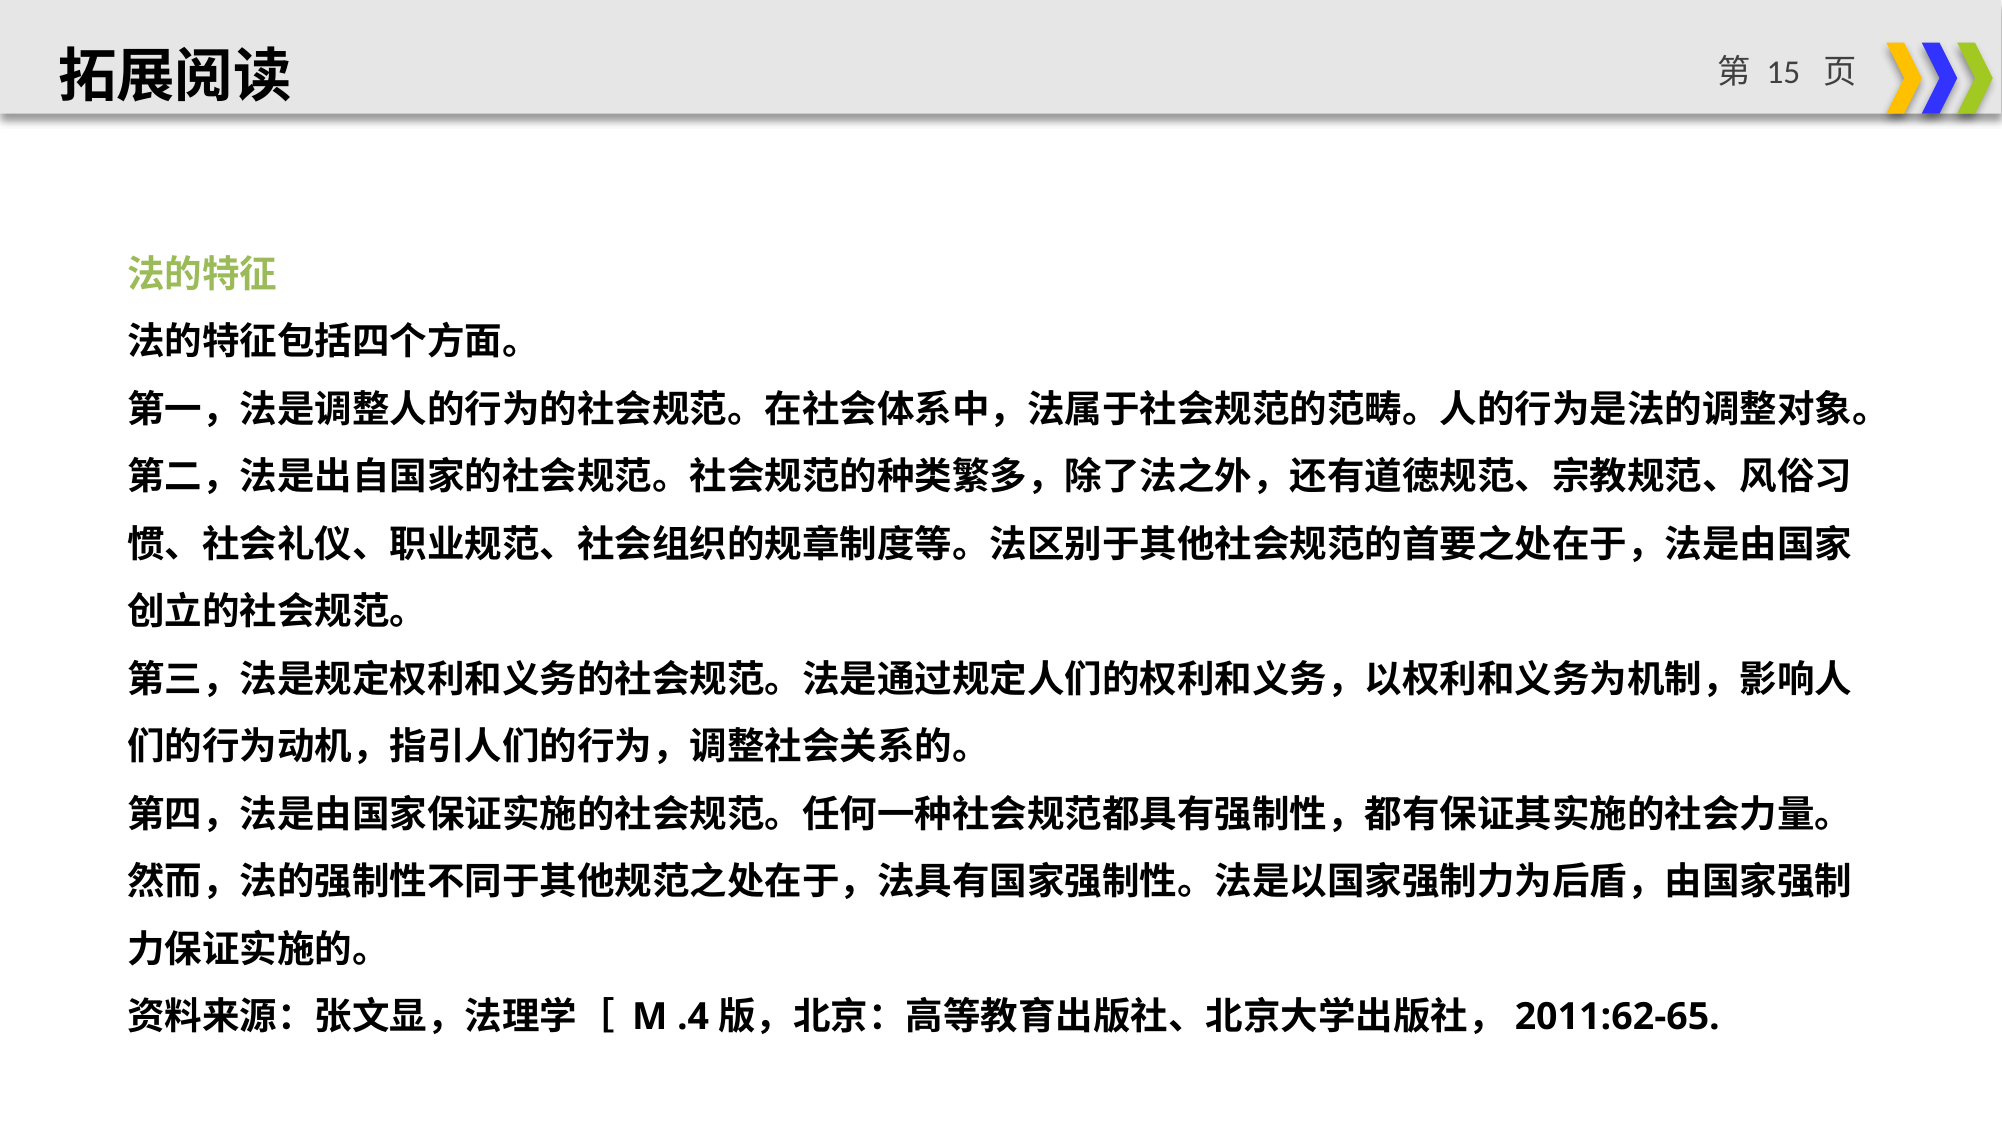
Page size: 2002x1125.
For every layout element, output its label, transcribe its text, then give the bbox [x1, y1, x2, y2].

text_box 法的特征 法的特征包括四个方面。 第一，法是调整人的行为的社会规范。在社会体系中，法属于社会规范的范畴。人的行为是法的调整对象。 第二，法是出自国家的社会规范。社会规范的种类繁多，除了法之外，还有道徳规范、宗教规范、风俗习惯、社会礼仪、职业规范、社会组织的规章制度等。法区别于其他社会规范的首要之处在于，法是由国家创立的社会规范。 第三，法是规定权利和义务的社会规范。法是通过规定人们的权利和义务，以权利和义务为机制，影响人们的行为动机，指引人们的行为，调整社会关系的。 第四，法是由国家保证实施的社会规范。任何一种社会规范都具有强制性，都有保证其实施的社会力量。然而，法的强制性不同于其他规范之处在于，法具有国家强制性。法是以国家强制力为后盾，由国家强制力保证实施的。 资料来源：张文显，法理学［ M .4版，北京：高等教育出版社、北京大学出版社，2011:62-65. [112, 219, 1889, 1045]
text_box 拓展阅读 [43, 30, 984, 116]
